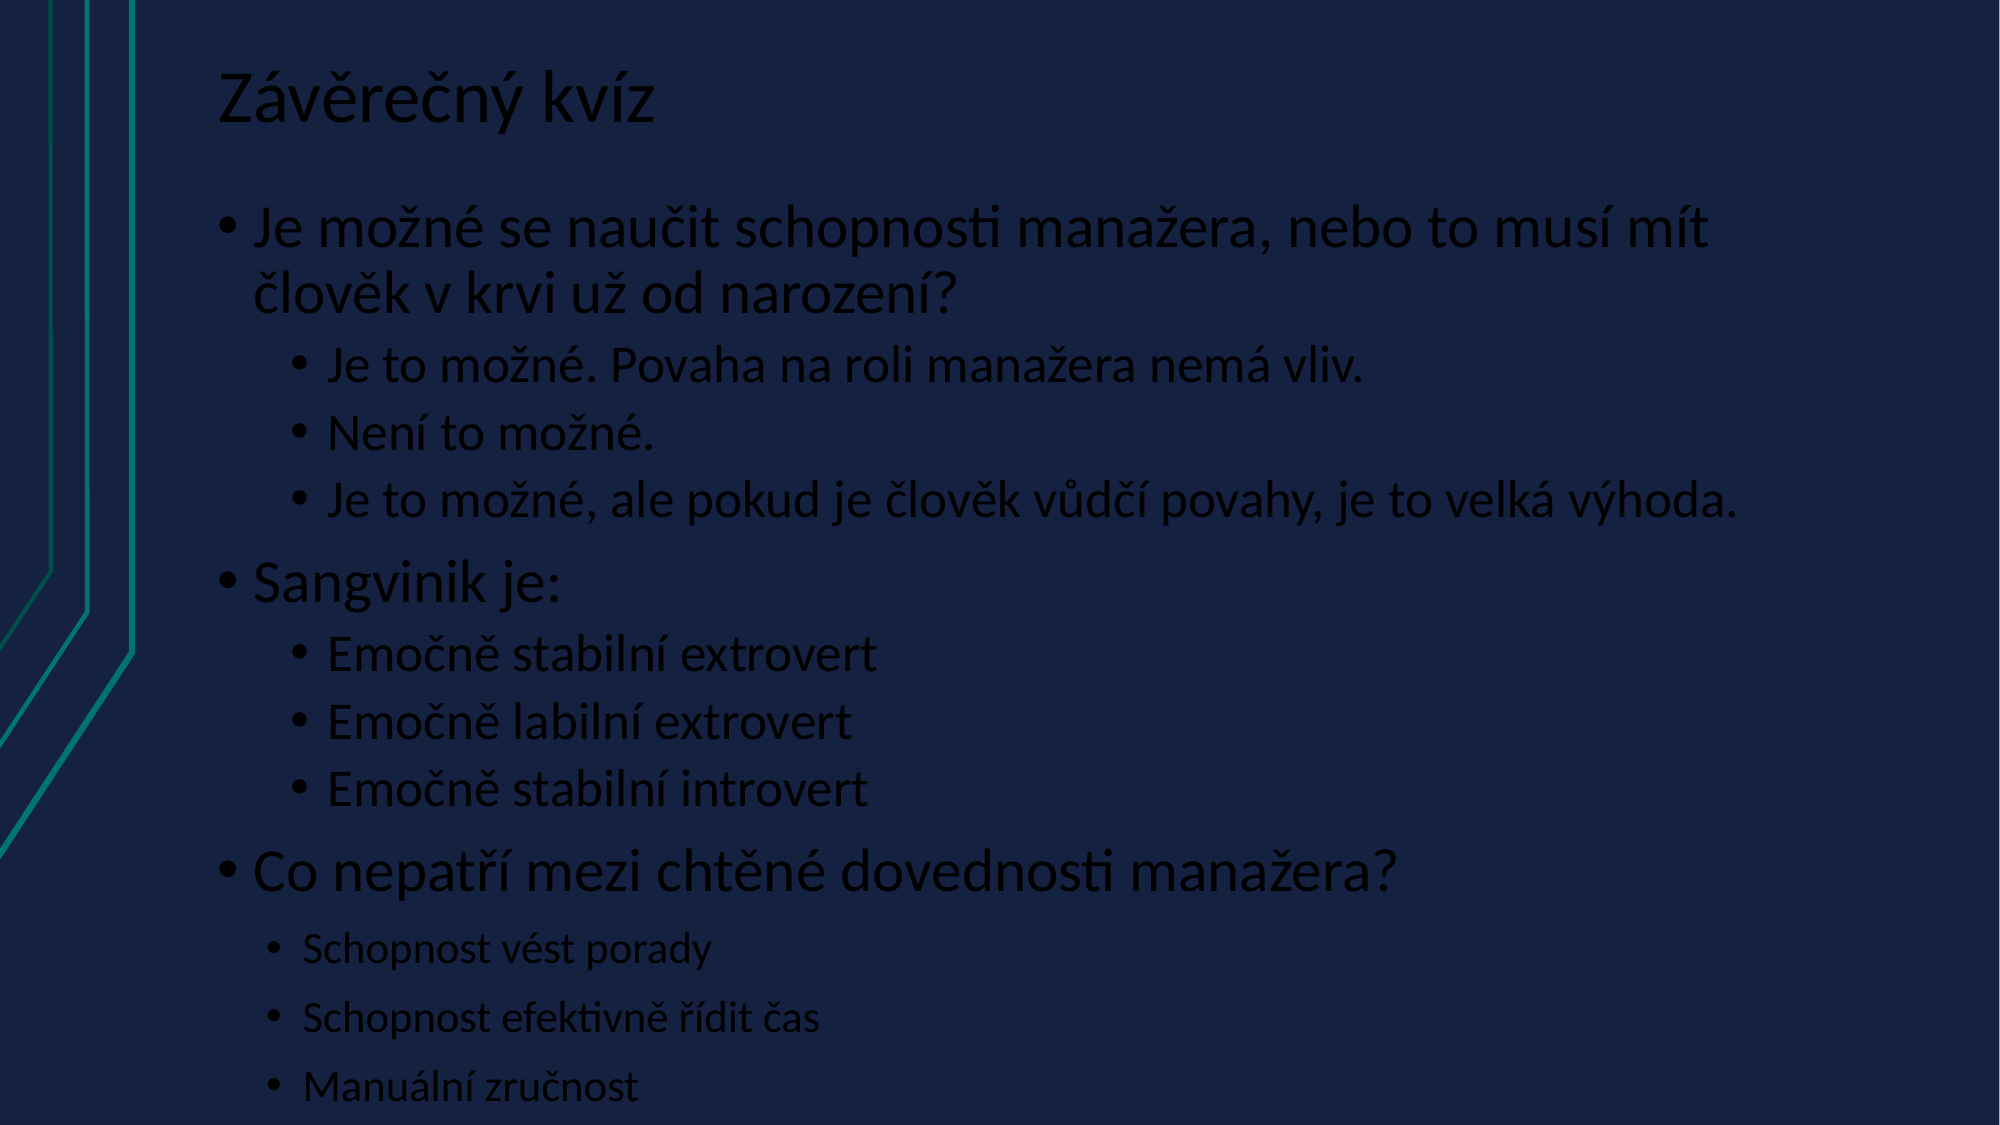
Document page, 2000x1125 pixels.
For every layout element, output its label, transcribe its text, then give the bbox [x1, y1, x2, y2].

list Je možné se naučit schopnosti manažera, nebo to musí mít člověk v krvi už od narození? Je to možné. Povaha na roli manažera nemá vliv. Není to možné. Je to možné, ale pokud je člověk vůdčí povahy, je to velká výhoda. Sangvinik je: Emočně stabilní extrovert Emočně labilní extrovert Emočně stabilní introvert Co nepatří mezi chtěné dovednosti manažera? Schopnost vést porady Schopnost efektivně řídit čas Manuální zručnost [197, 184, 1827, 1125]
title Závěrečný kvíz [198, 0, 1898, 149]
